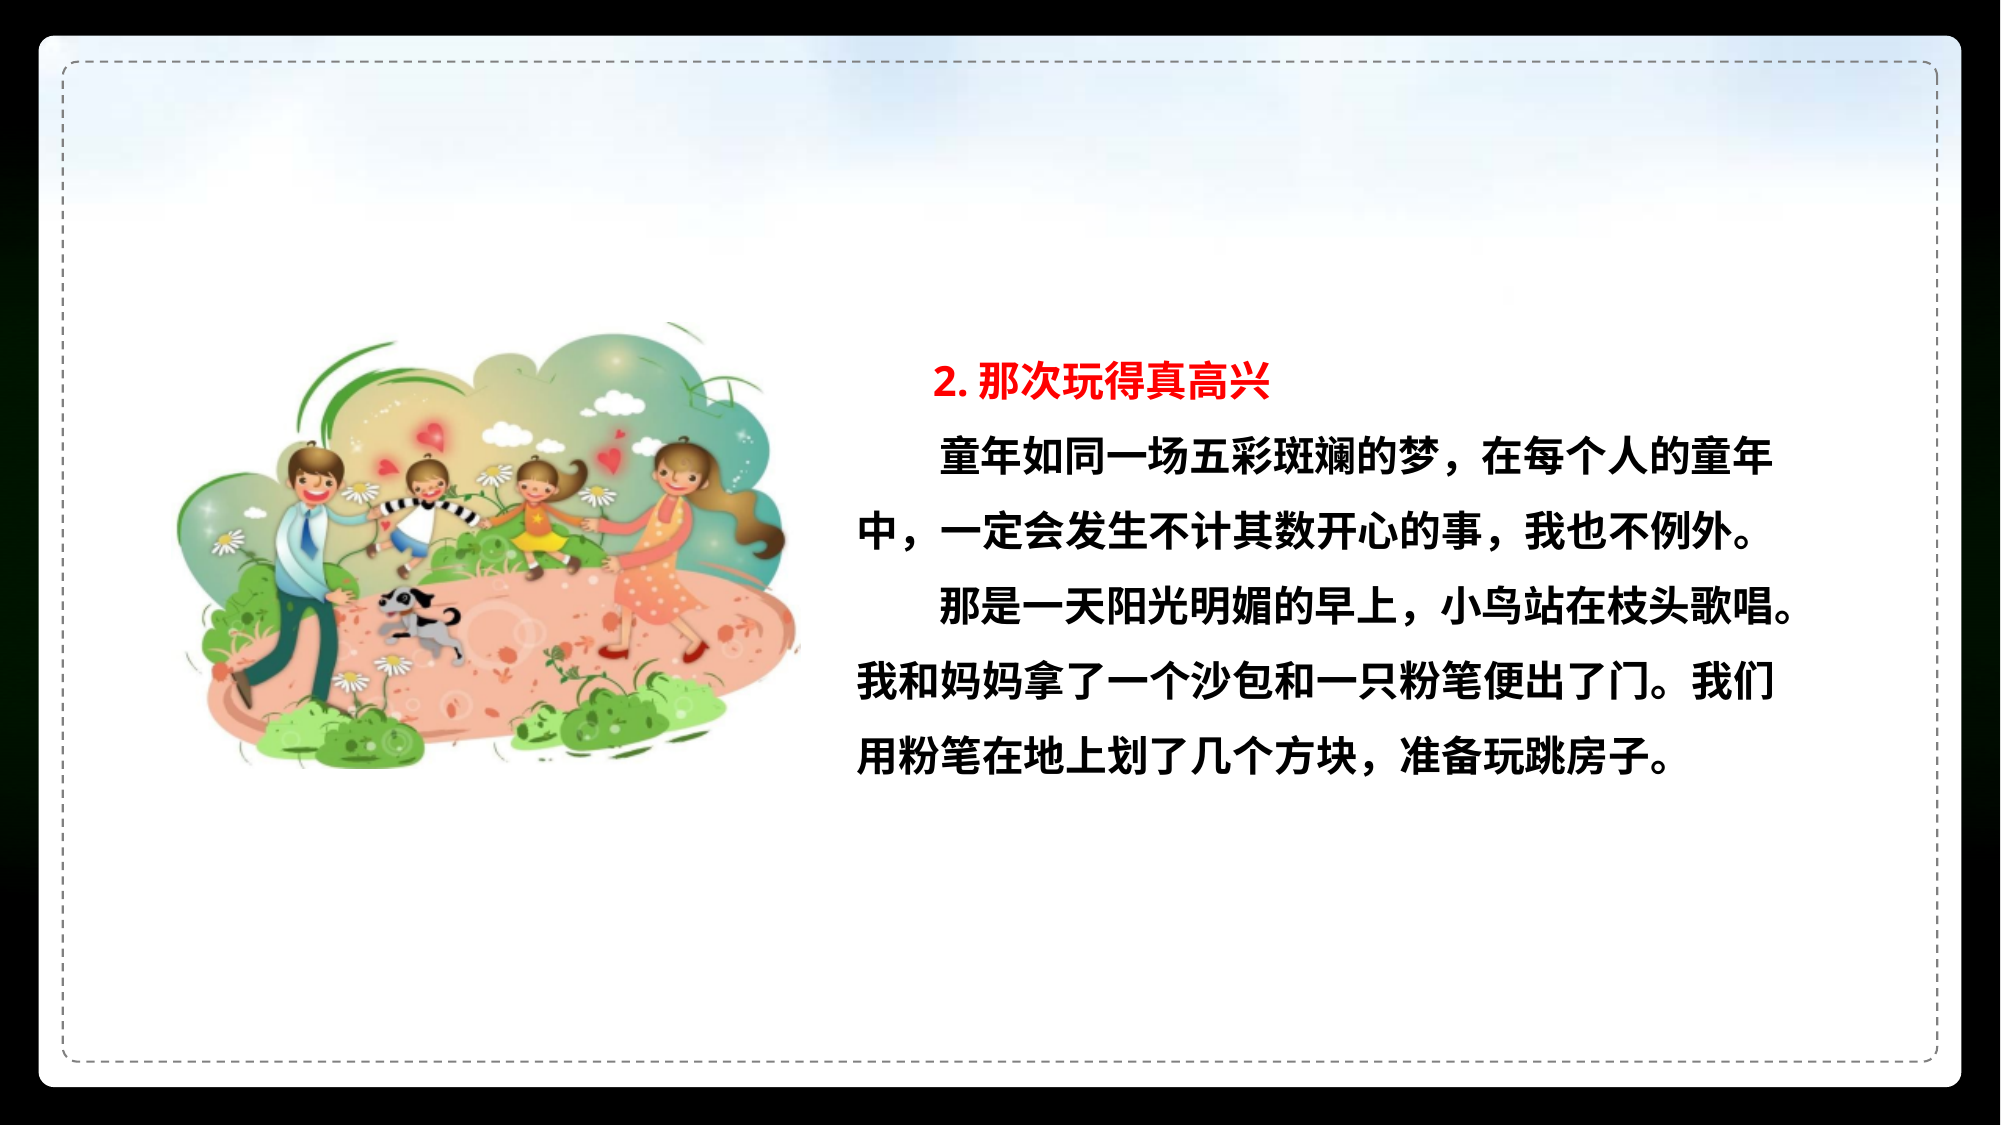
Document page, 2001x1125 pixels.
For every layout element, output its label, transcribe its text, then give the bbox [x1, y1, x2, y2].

picture [0, 0, 2001, 1125]
text_box 2.那次玩得真高兴 童年如同一场五彩斑斓的梦，在每个人的童年中，一定会发生不计其数开心的事，我也不例外。 那是一天阳光明媚的早上，小鸟站在枝头歌唱。我和妈妈拿了一个沙包和一只粉笔便出了门。我们用粉笔在地上划了几个方块，准备玩跳房子。 [842, 322, 1825, 838]
